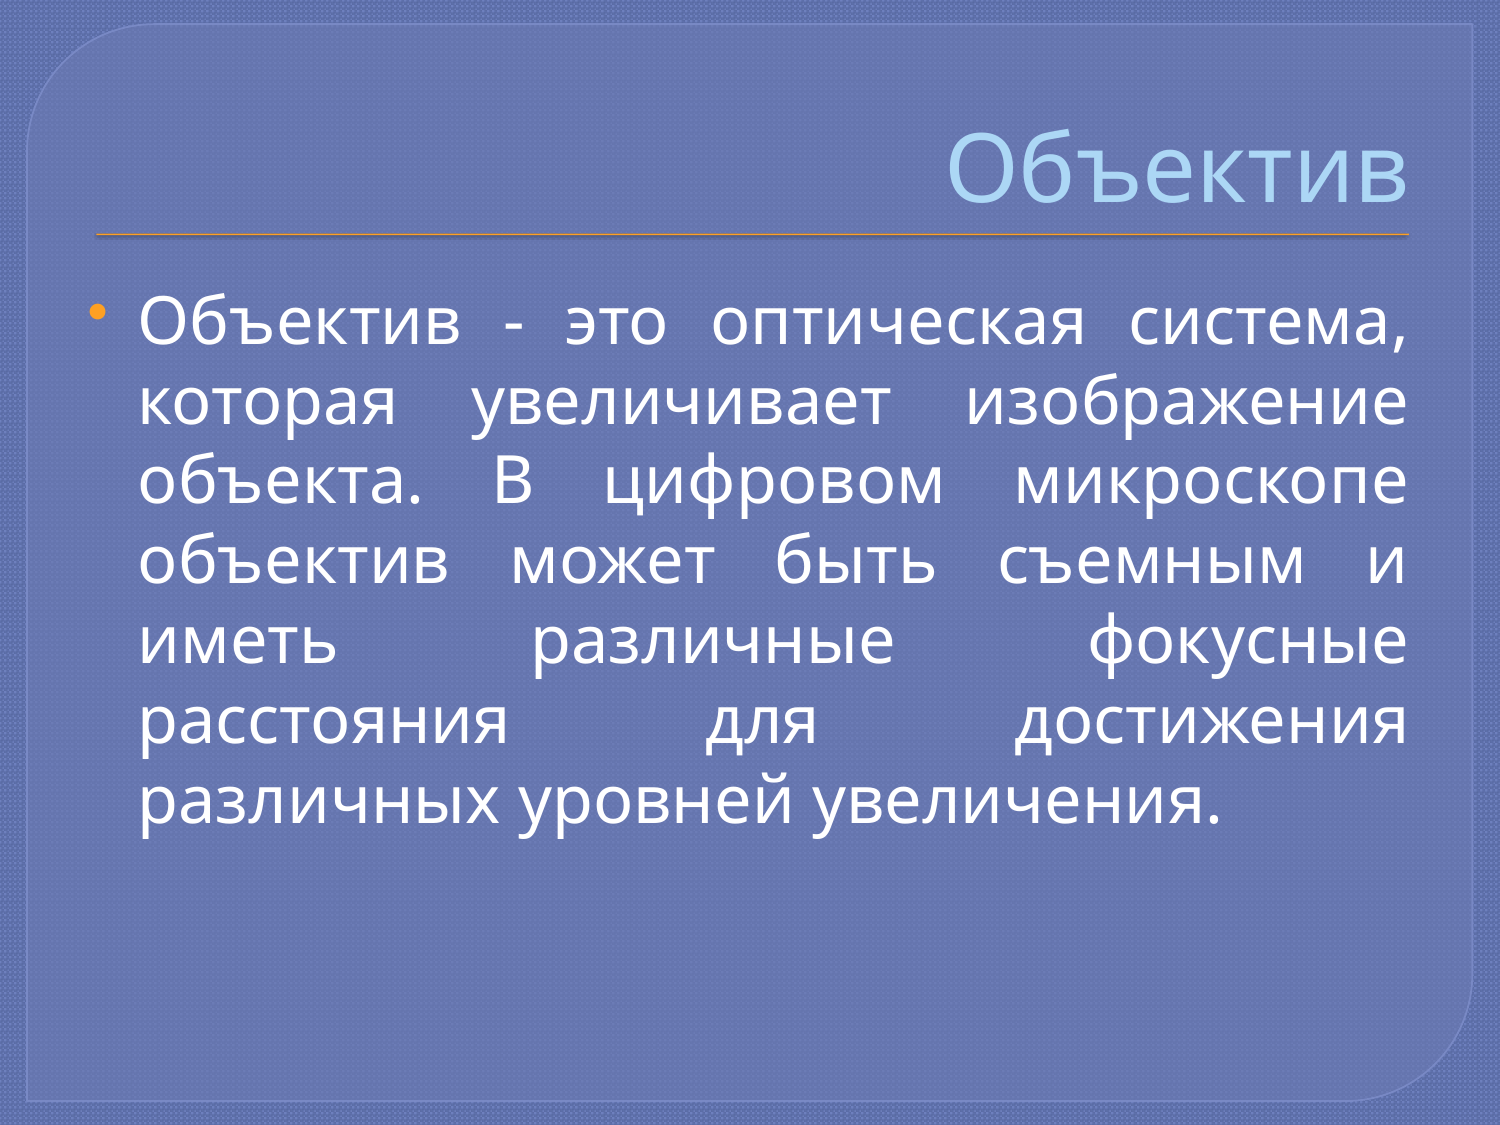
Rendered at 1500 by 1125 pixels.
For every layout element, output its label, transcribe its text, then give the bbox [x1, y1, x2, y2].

list Объектив - это оптическая система, которая увеличивает изображение объекта. В цифровом микроскопе объектив может быть съемным и иметь различные фокусные расстояния для достижения различных уровней увеличения. [75, 270, 1425, 1013]
title Объектив [75, 41, 1425, 230]
